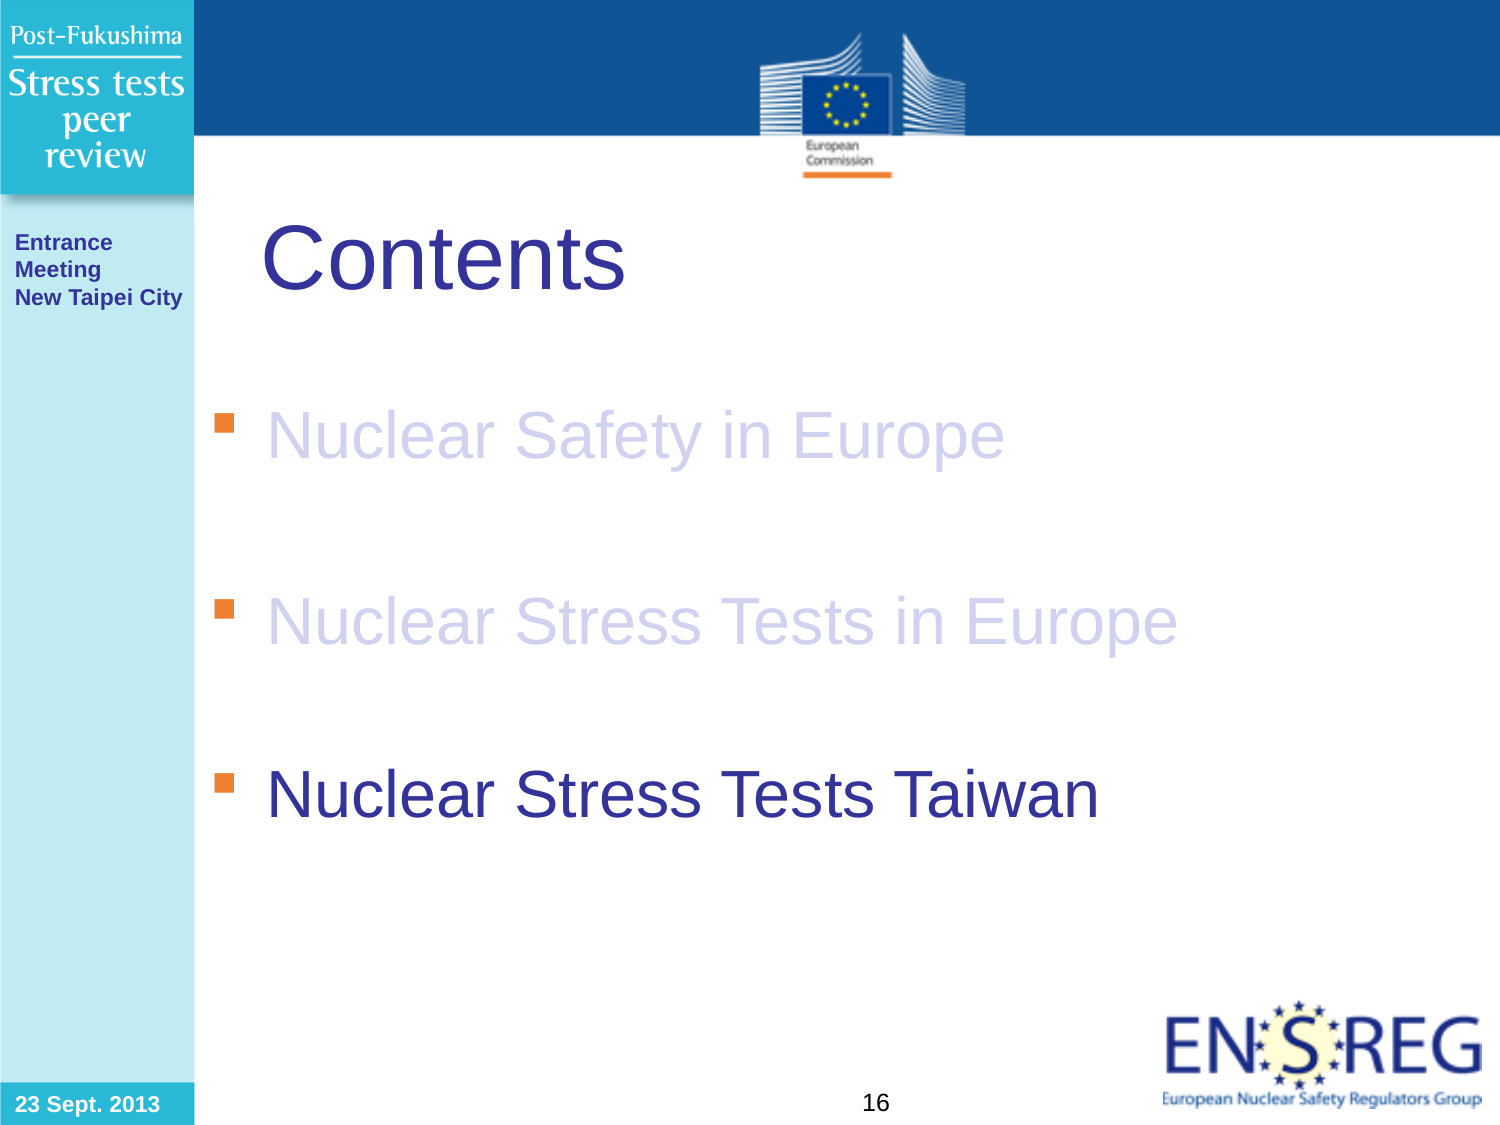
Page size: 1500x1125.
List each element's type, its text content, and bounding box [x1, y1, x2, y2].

title Contents [194, 229, 1500, 334]
picture [0, 0, 1500, 1125]
list Nuclear Safety in Europe Nuclear Stress Tests in Europe Nuclear Stress Tests Taiwan [194, 383, 1406, 984]
picture [1163, 999, 1482, 1109]
